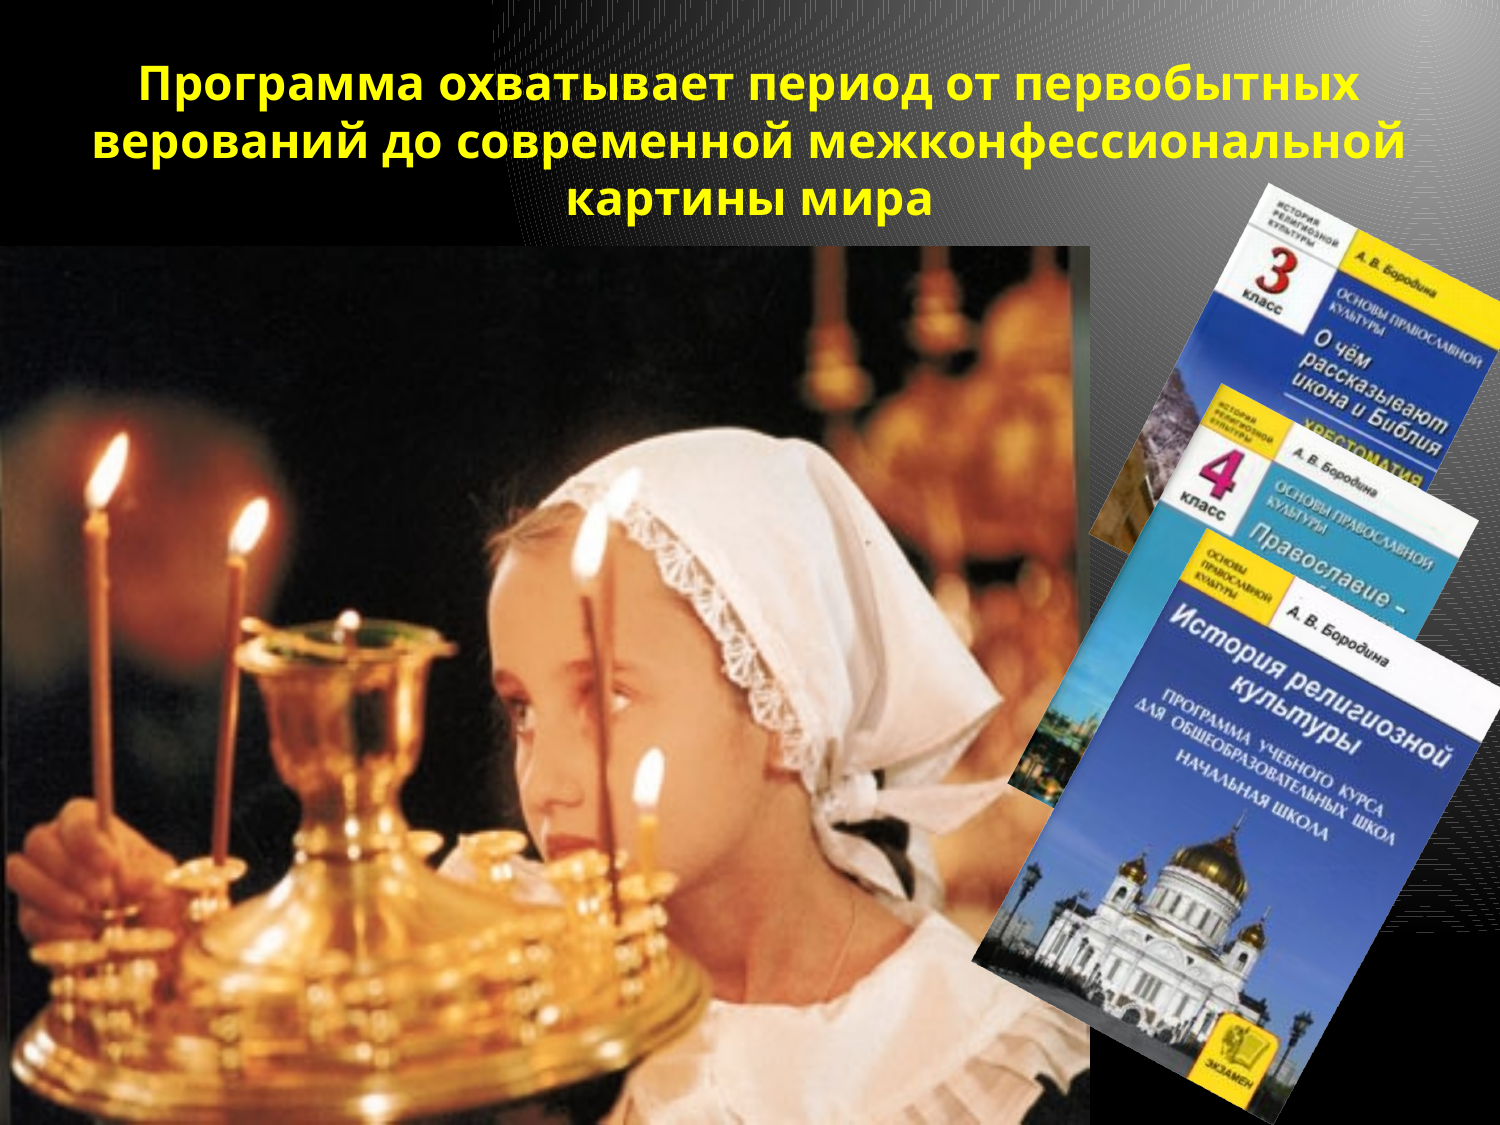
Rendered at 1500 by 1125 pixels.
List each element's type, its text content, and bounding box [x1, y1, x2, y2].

title Программа охватывает период от первобытных верований до современной межконфессиональной картины мира [75, 45, 1425, 233]
picture [0, 184, 1500, 1125]
